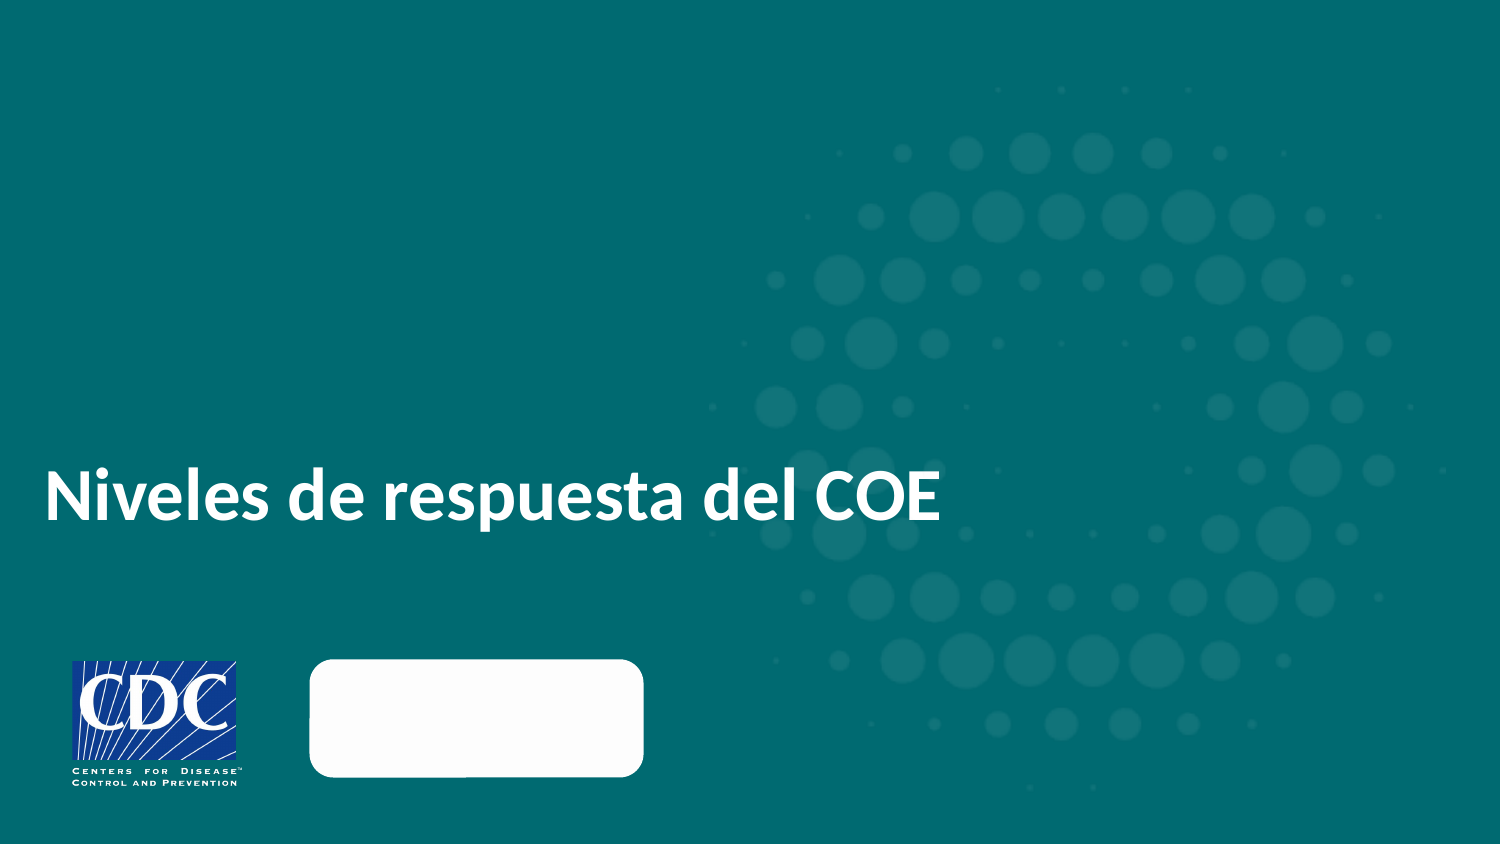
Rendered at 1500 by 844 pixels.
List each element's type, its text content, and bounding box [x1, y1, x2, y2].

picture [72, 661, 236, 760]
picture [309, 659, 644, 778]
picture [72, 762, 242, 786]
picture [709, 82, 1446, 797]
title Niveles de respuesta del COE [29, 400, 704, 544]
